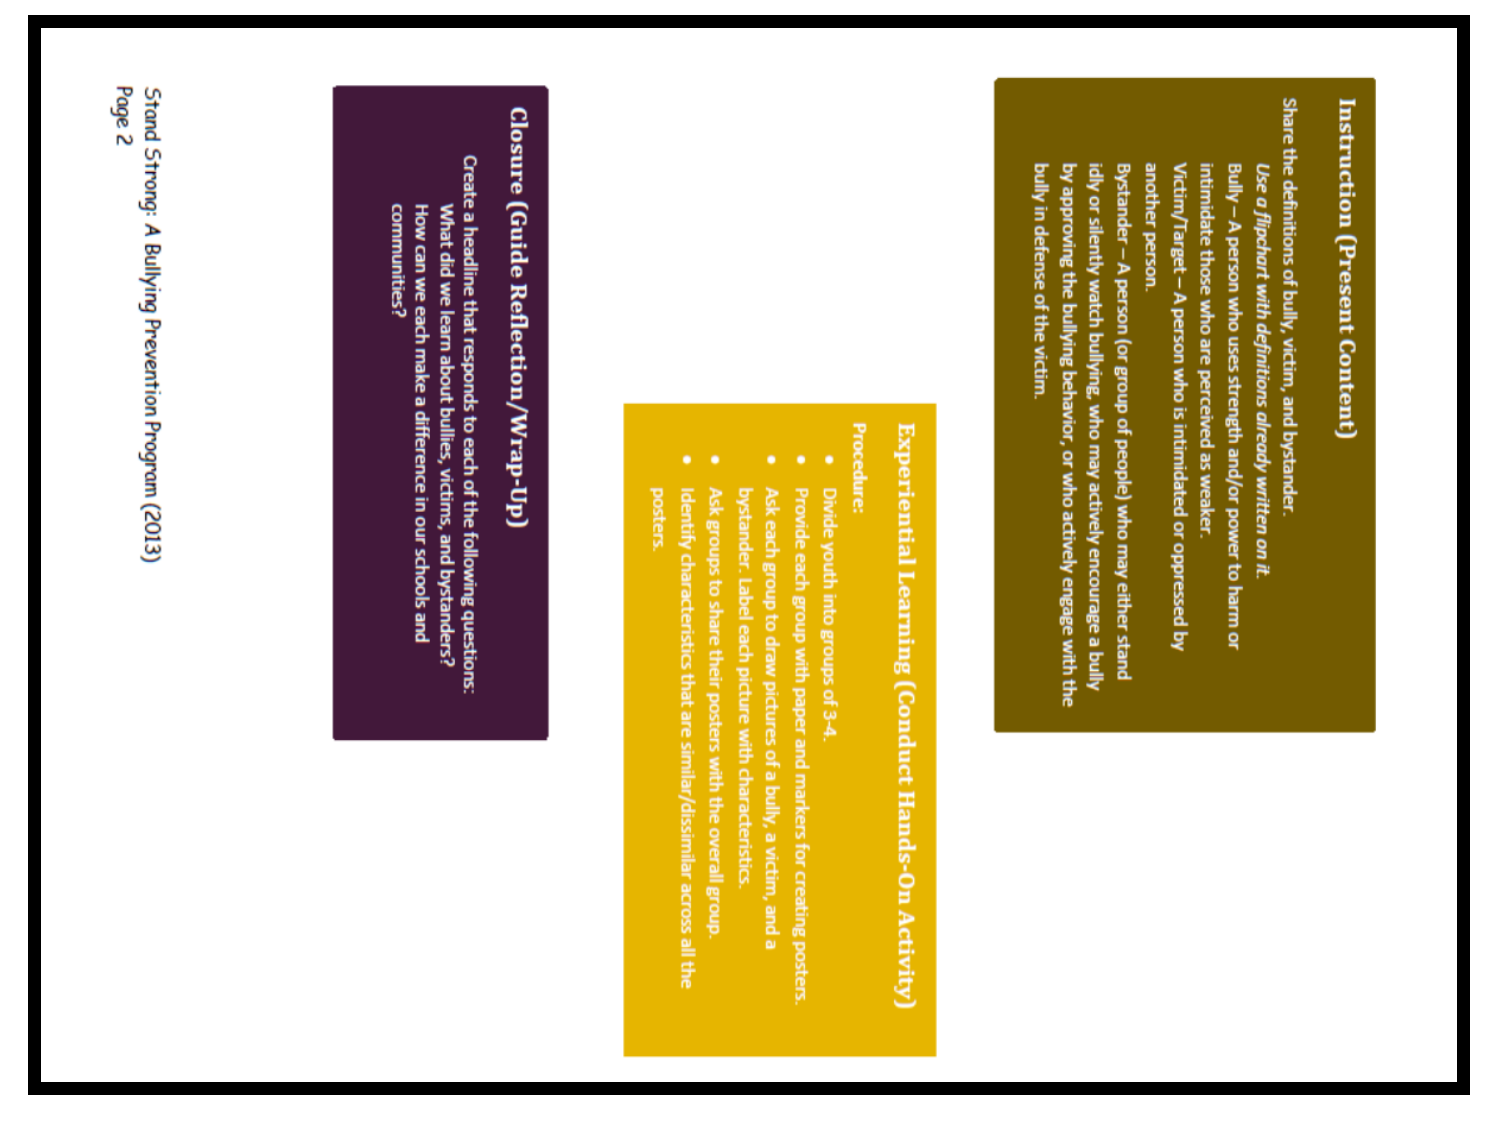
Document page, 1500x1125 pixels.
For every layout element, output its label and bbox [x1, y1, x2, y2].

picture [70, 0, 1433, 1125]
text_box [33, 20, 234, 1090]
text_box [1266, 20, 1465, 1090]
